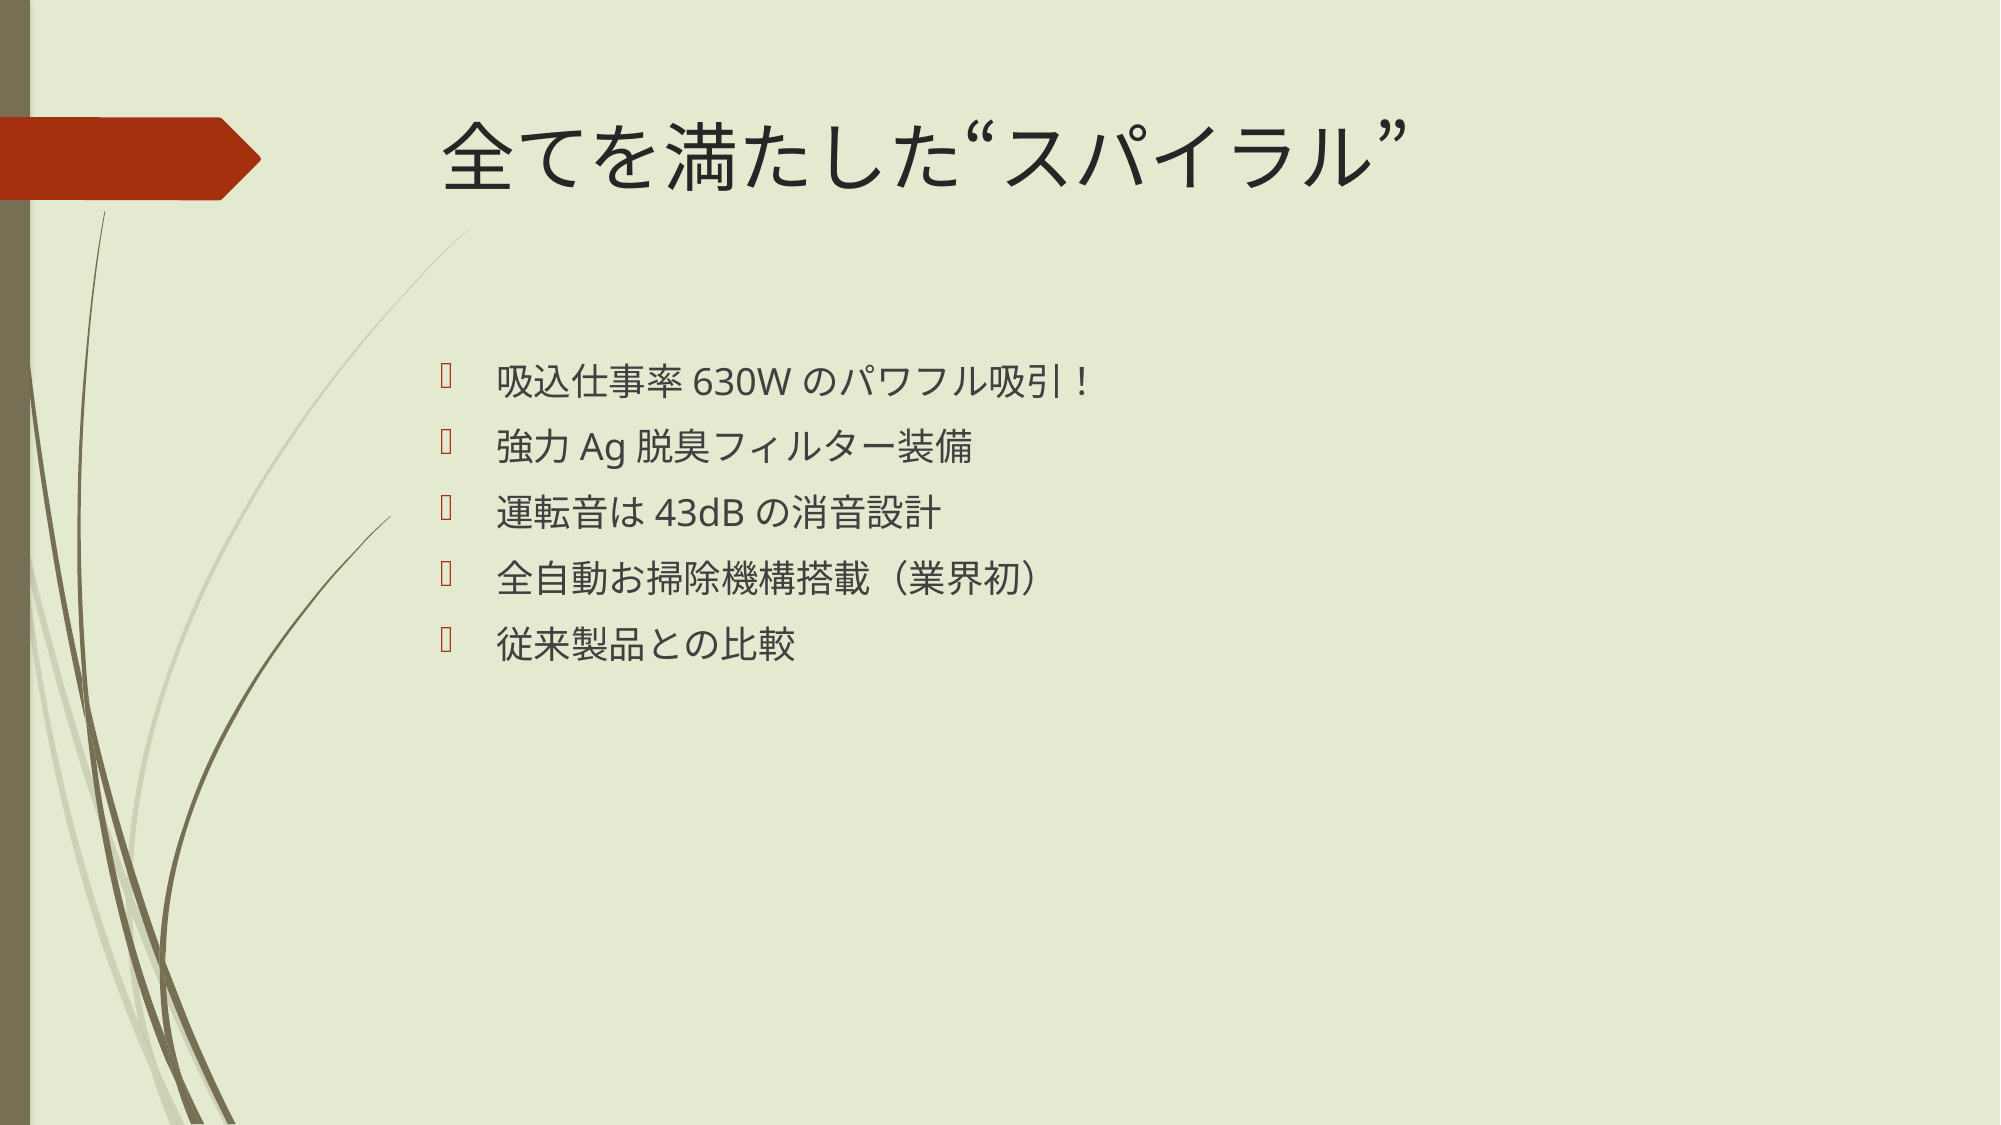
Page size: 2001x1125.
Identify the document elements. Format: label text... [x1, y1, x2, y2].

list 吸込仕事率630Wのパワフル吸引！ 強力Ag脱臭フィルター装備 運転音は43dBの消音設計 全自動お掃除機構搭載（業界初） 従来製品との比較 [424, 350, 1133, 970]
title 全てを満たした“スパイラル” [425, 102, 1888, 313]
